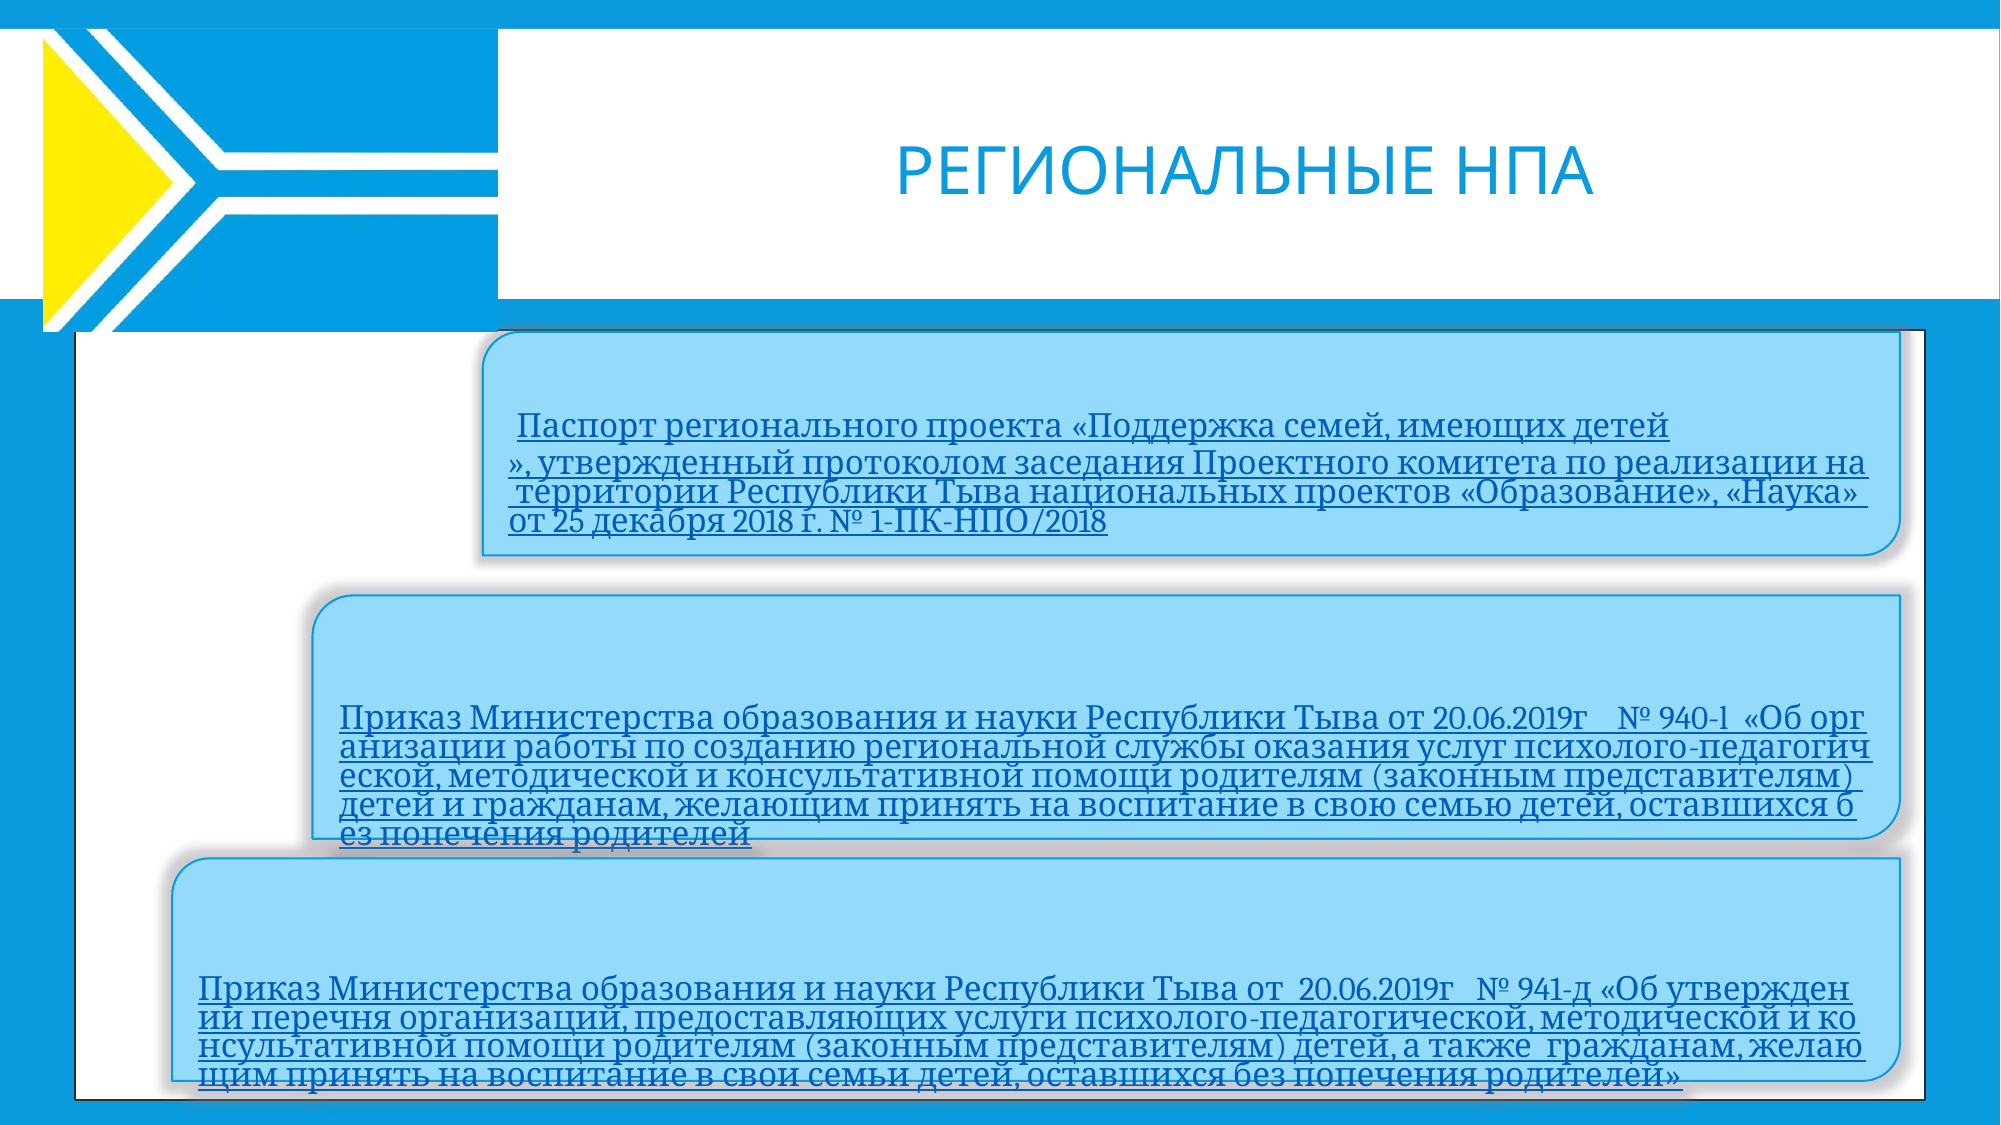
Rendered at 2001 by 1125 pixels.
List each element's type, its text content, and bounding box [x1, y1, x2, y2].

text_box Приказ Министерства образования и науки Республики Тыва от 20.06.2019г № 941-д «Об утверждении перечня организаций, предоставляющих услуги психолого-педагогической, методической и консультативной помощи родителям (законным представителям) детей, а также гражданам, желающим принять на воспитание в свои семьи детей, оставшихся без попечения родителей» [171, 857, 1901, 1082]
picture [43, 29, 195, 331]
list [74, 329, 1926, 1101]
picture [92, 196, 498, 333]
picture [87, 29, 498, 171]
title региональные НПА [504, 116, 2000, 231]
text_box Приказ Министерства образования и науки Республики Тыва от 20.06.2019г № 940-l «Об организации работы по созданию региональной службы оказания услуг психолого-педагогической, методической и консультативной помощи родителям (законным представителям) детей и гражданам, желающим принять на воспитание в свою семью детей, оставшихся без попечения родителей» [311, 594, 1902, 840]
text_box Паспорт регионального проекта «Поддержка семей, имеющих детей», утвержденный протоколом заседания Проектного комитета по реализации на территории Республики Тыва национальных проектов «Образование», «Наука» от 25 декабря 2018 г. № 1-ПК-НПО/2018 [481, 330, 1902, 557]
picture [186, 1101, 1694, 1109]
